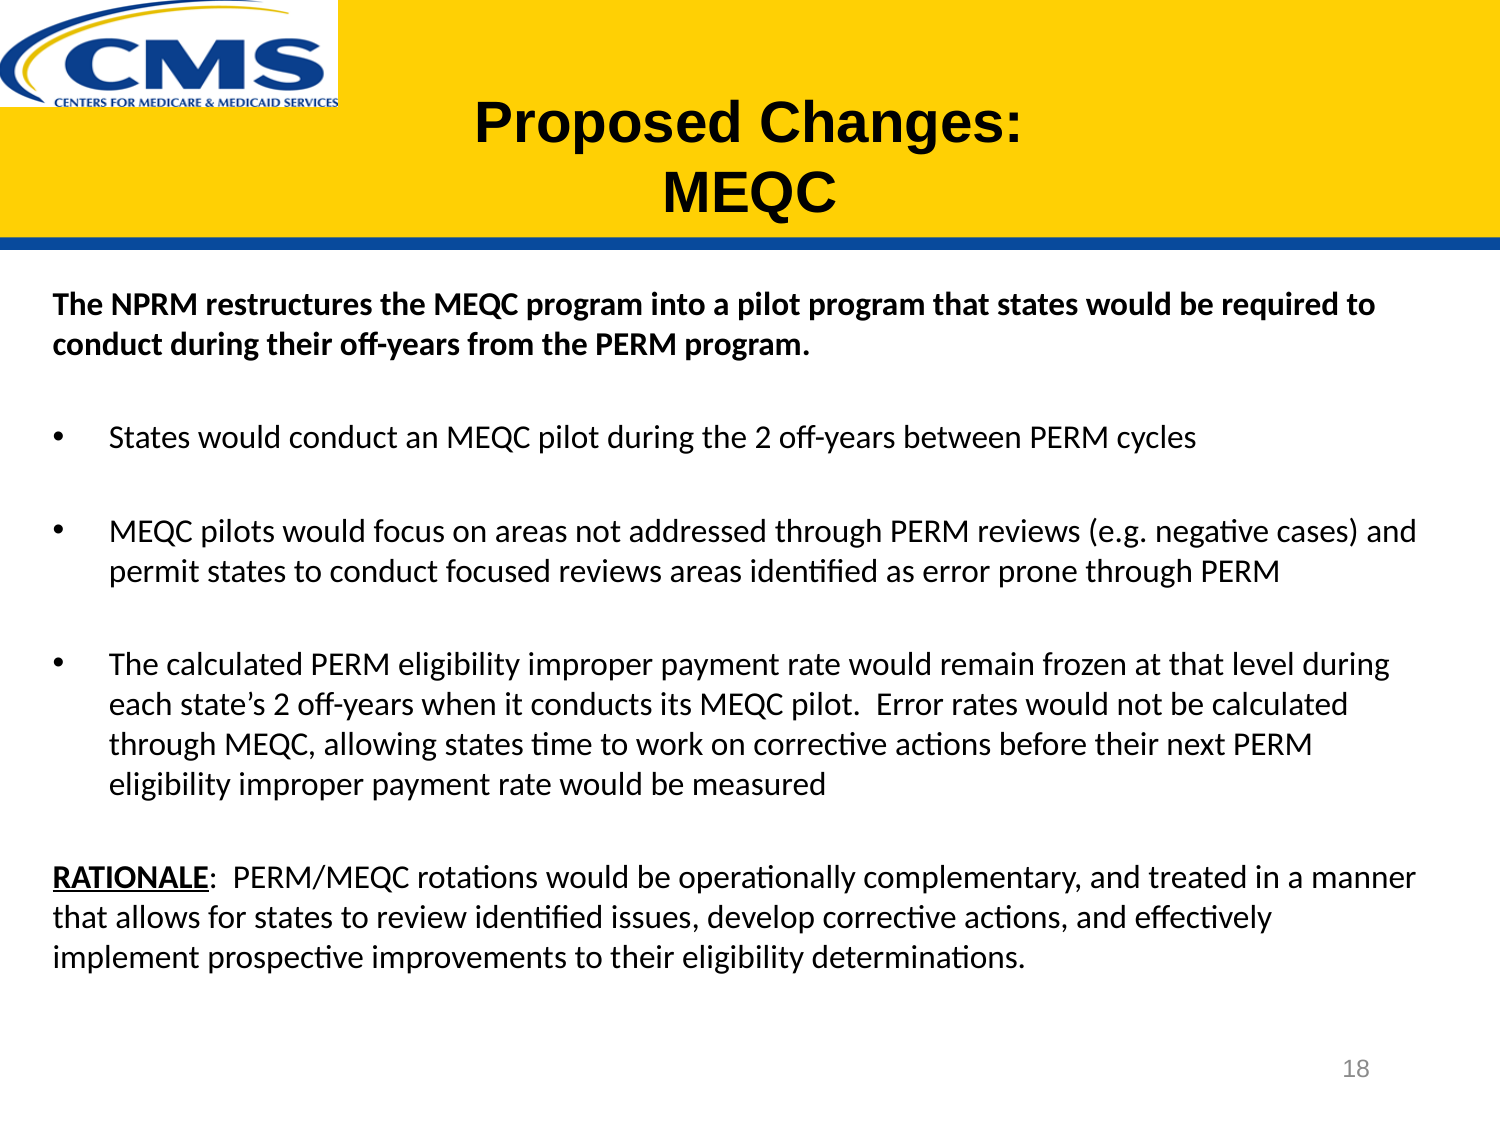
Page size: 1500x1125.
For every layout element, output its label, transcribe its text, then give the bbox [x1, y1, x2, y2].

title Proposed Changes: MEQC [0, 0, 1500, 238]
list The NPRM restructures the MEQC program into a pilot program that states would be required to conduct during their off-years from the PERM program. States would conduct an MEQC pilot during the 2 off-years between PERM cycles MEQC pilots would focus on areas not addressed through PERM reviews (e.g. negative cases) and permit states to conduct focused reviews areas identified as error prone through PERM The calculated PERM eligibility improper payment rate would remain frozen at that level during each state’s 2 off-years when it conducts its MEQC pilot. Error rates would not be calculated through MEQC, allowing states time to work on corrective actions before their next PERM eligibility improper payment rate would be measured RATIONALE: PERM/MEQC rotations would be operationally complementary, and treated in a manner that allows for states to review identified issues, develop corrective actions, and effectively implement prospective improvements to their eligibility determinations. [37, 275, 1438, 1075]
slide_number 18 [1275, 1037, 1438, 1098]
picture [0, 0, 338, 108]
